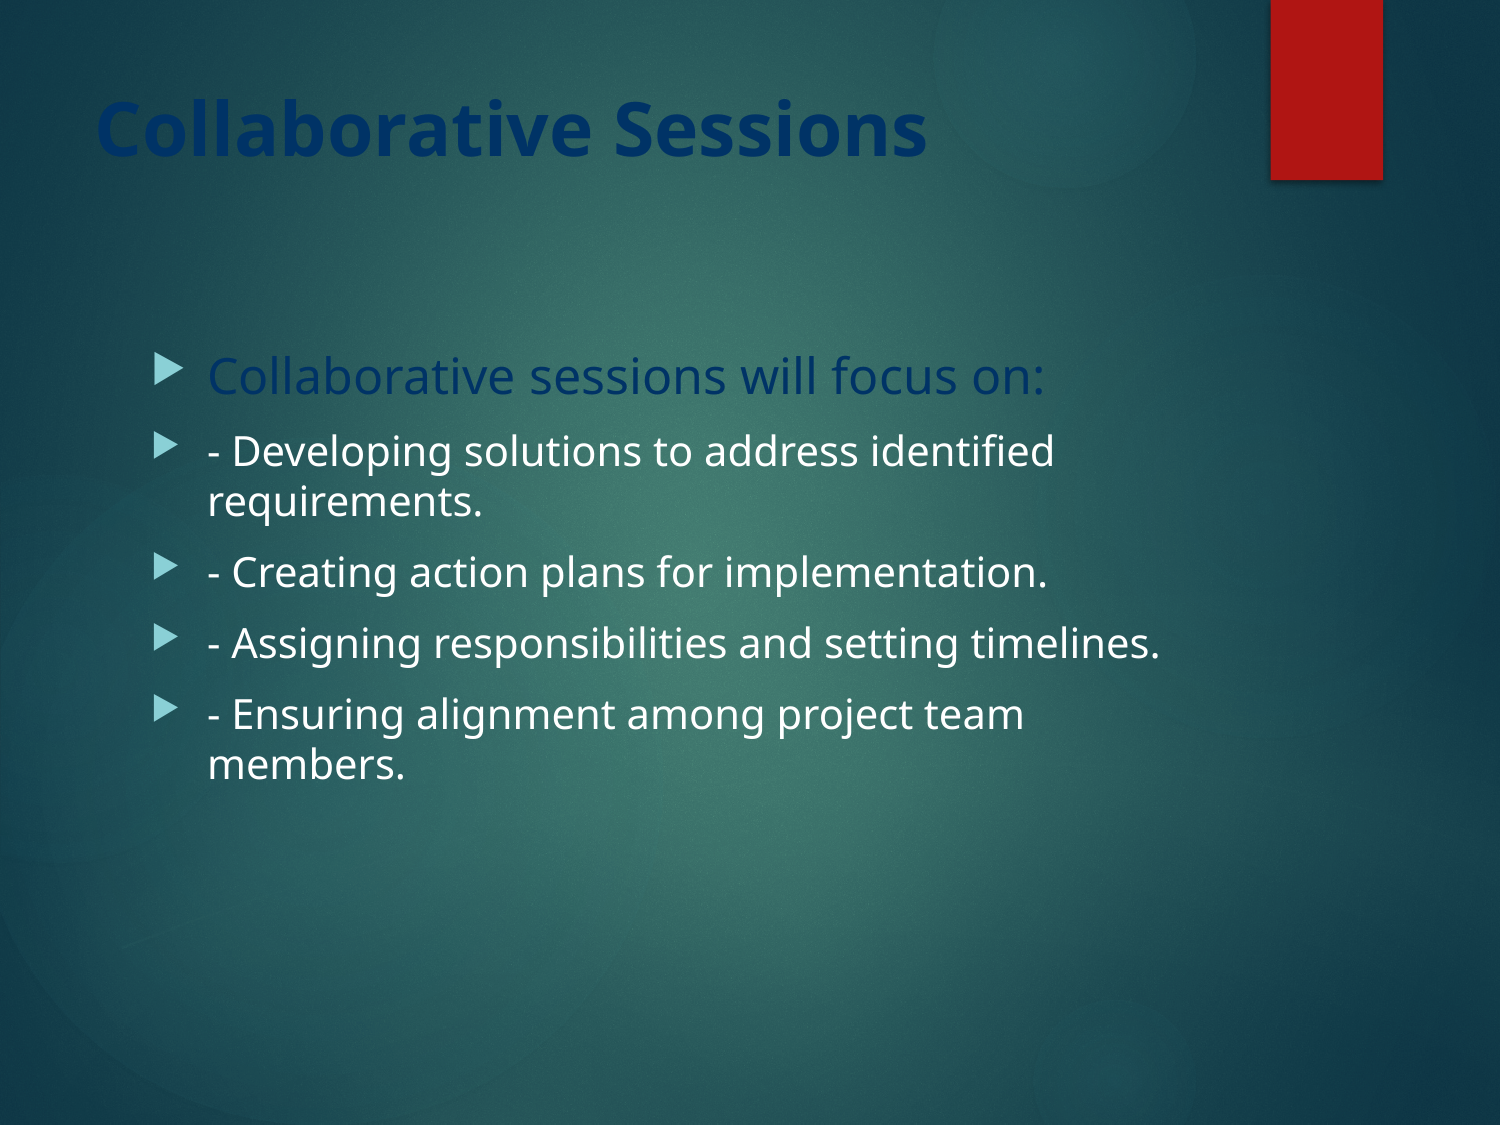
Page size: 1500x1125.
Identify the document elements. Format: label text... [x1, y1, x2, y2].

list Collaborative sessions will focus on: - Developing solutions to address identified requirements. - Creating action plans for implementation. - Assigning responsibilities and setting timelines. - Ensuring alignment among project team members. [135, 336, 1237, 1025]
title Collaborative Sessions [79, 74, 1237, 304]
